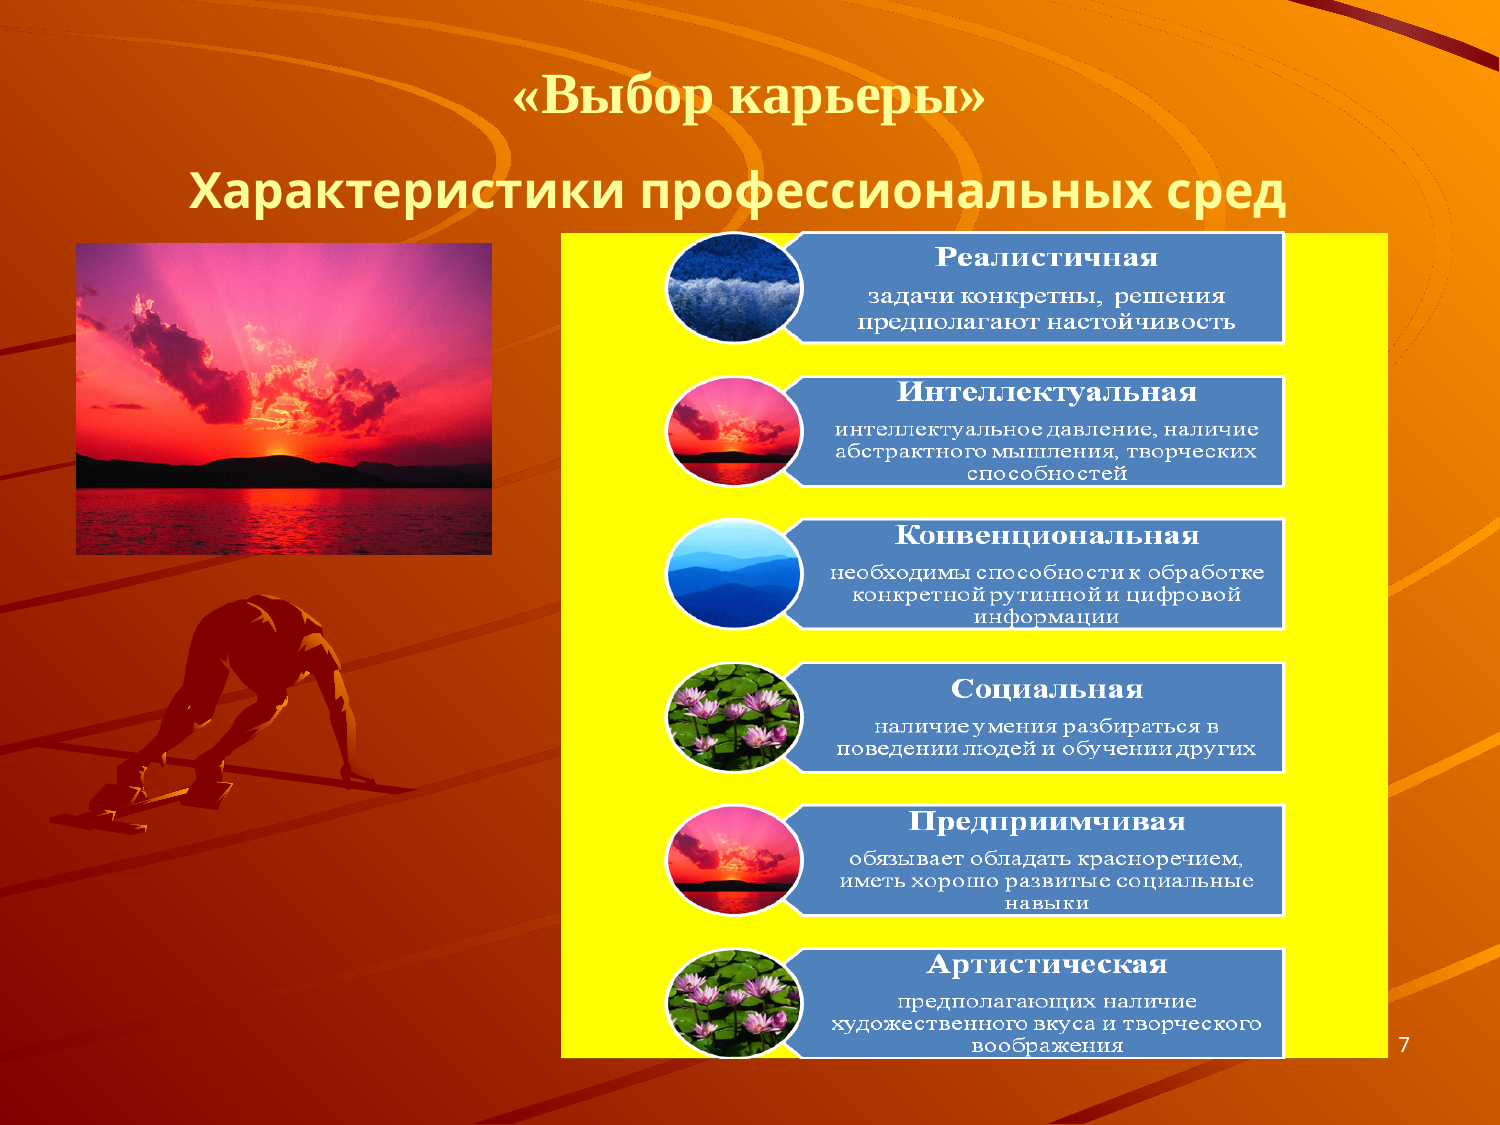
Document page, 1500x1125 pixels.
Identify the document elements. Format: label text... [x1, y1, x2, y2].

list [76, 243, 493, 556]
title «Выбор карьеры» Характеристики профессиональных сред [74, 25, 1426, 233]
slide_number 7 [1074, 1023, 1426, 1100]
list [560, 231, 1389, 1059]
